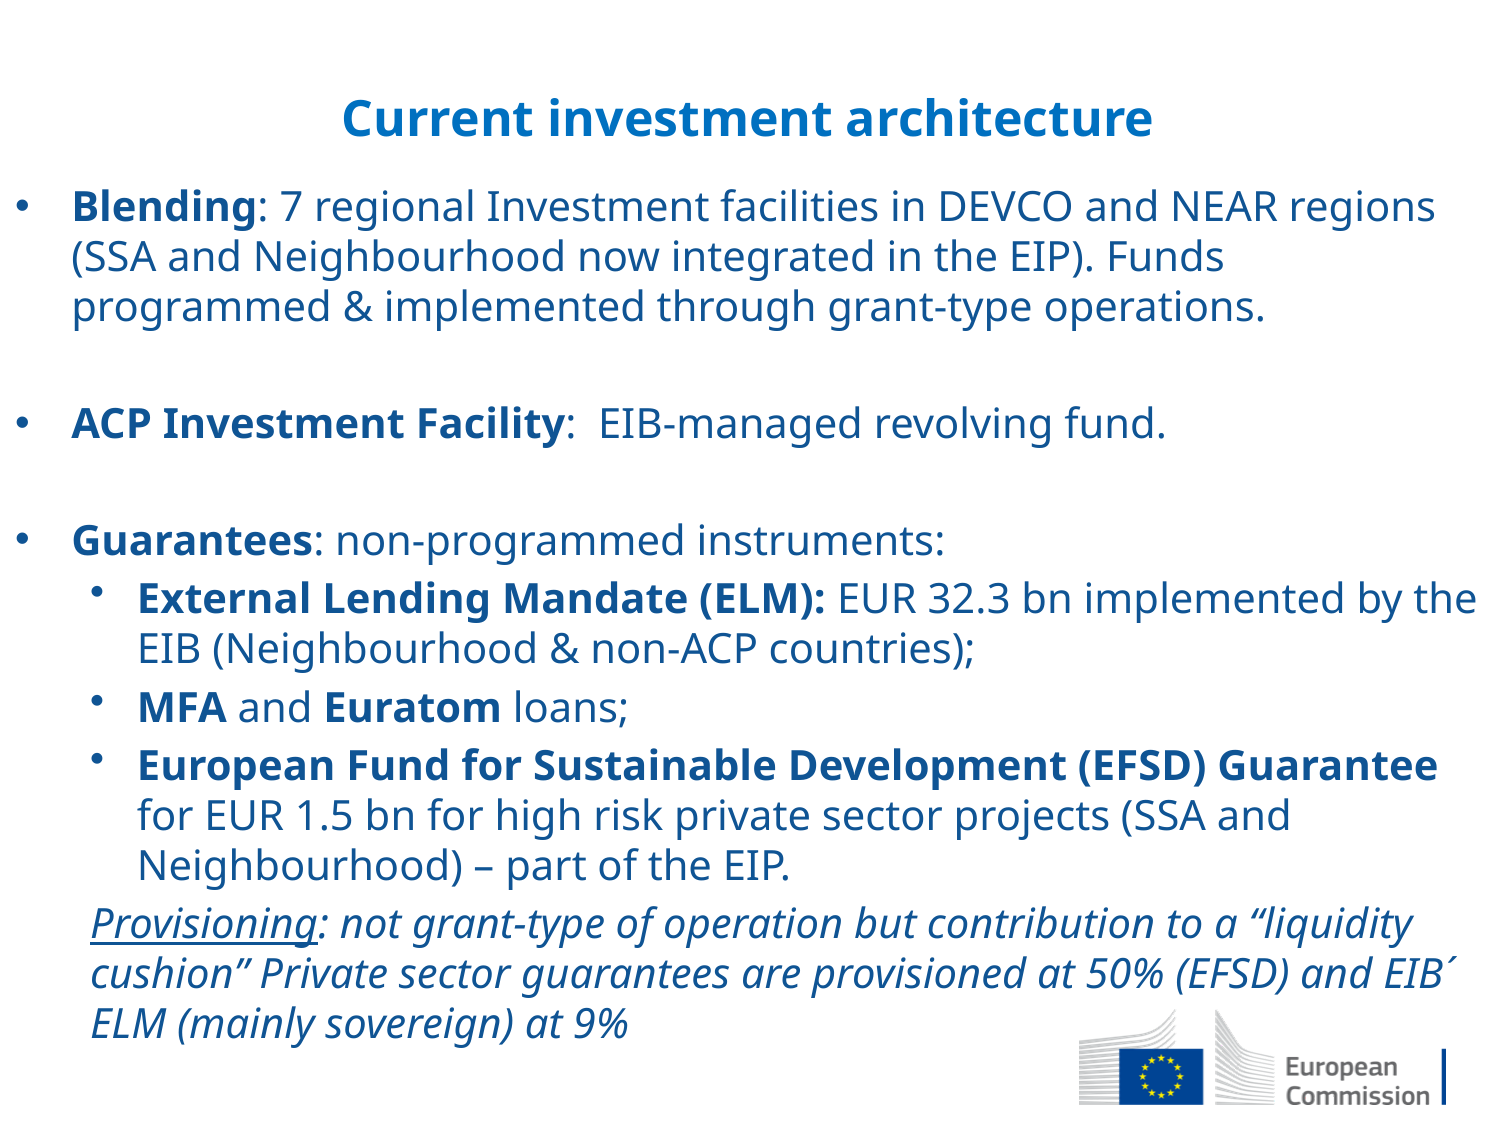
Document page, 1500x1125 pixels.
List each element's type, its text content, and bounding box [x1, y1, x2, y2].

list Blending: 7 regional Investment facilities in DEVCO and NEAR regions (SSA and Neighbourhood now integrated in the EIP). Funds programmed & implemented through grant-type operations. ACP Investment Facility: EIB-managed revolving fund. Guarantees: non-programmed instruments: External Lending Mandate (ELM): EUR 32.3 bn implemented by the EIB (Neighbourhood & non-ACP countries); MFA and Euratom loans; European Fund for Sustainable Development (EFSD) Guarantee for EUR 1.5 bn for high risk private sector projects (SSA and Neighbourhood) – part of the EIP. Provisioning: not grant-type of operation but contribution to a “liquidity cushion” Private sector guarantees are provisioned at 50% (EFSD) and EIB´ ELM (mainly sovereign) at 9% [0, 172, 1500, 781]
picture [1078, 1008, 1447, 1106]
title Current investment architecture [73, 14, 1424, 172]
